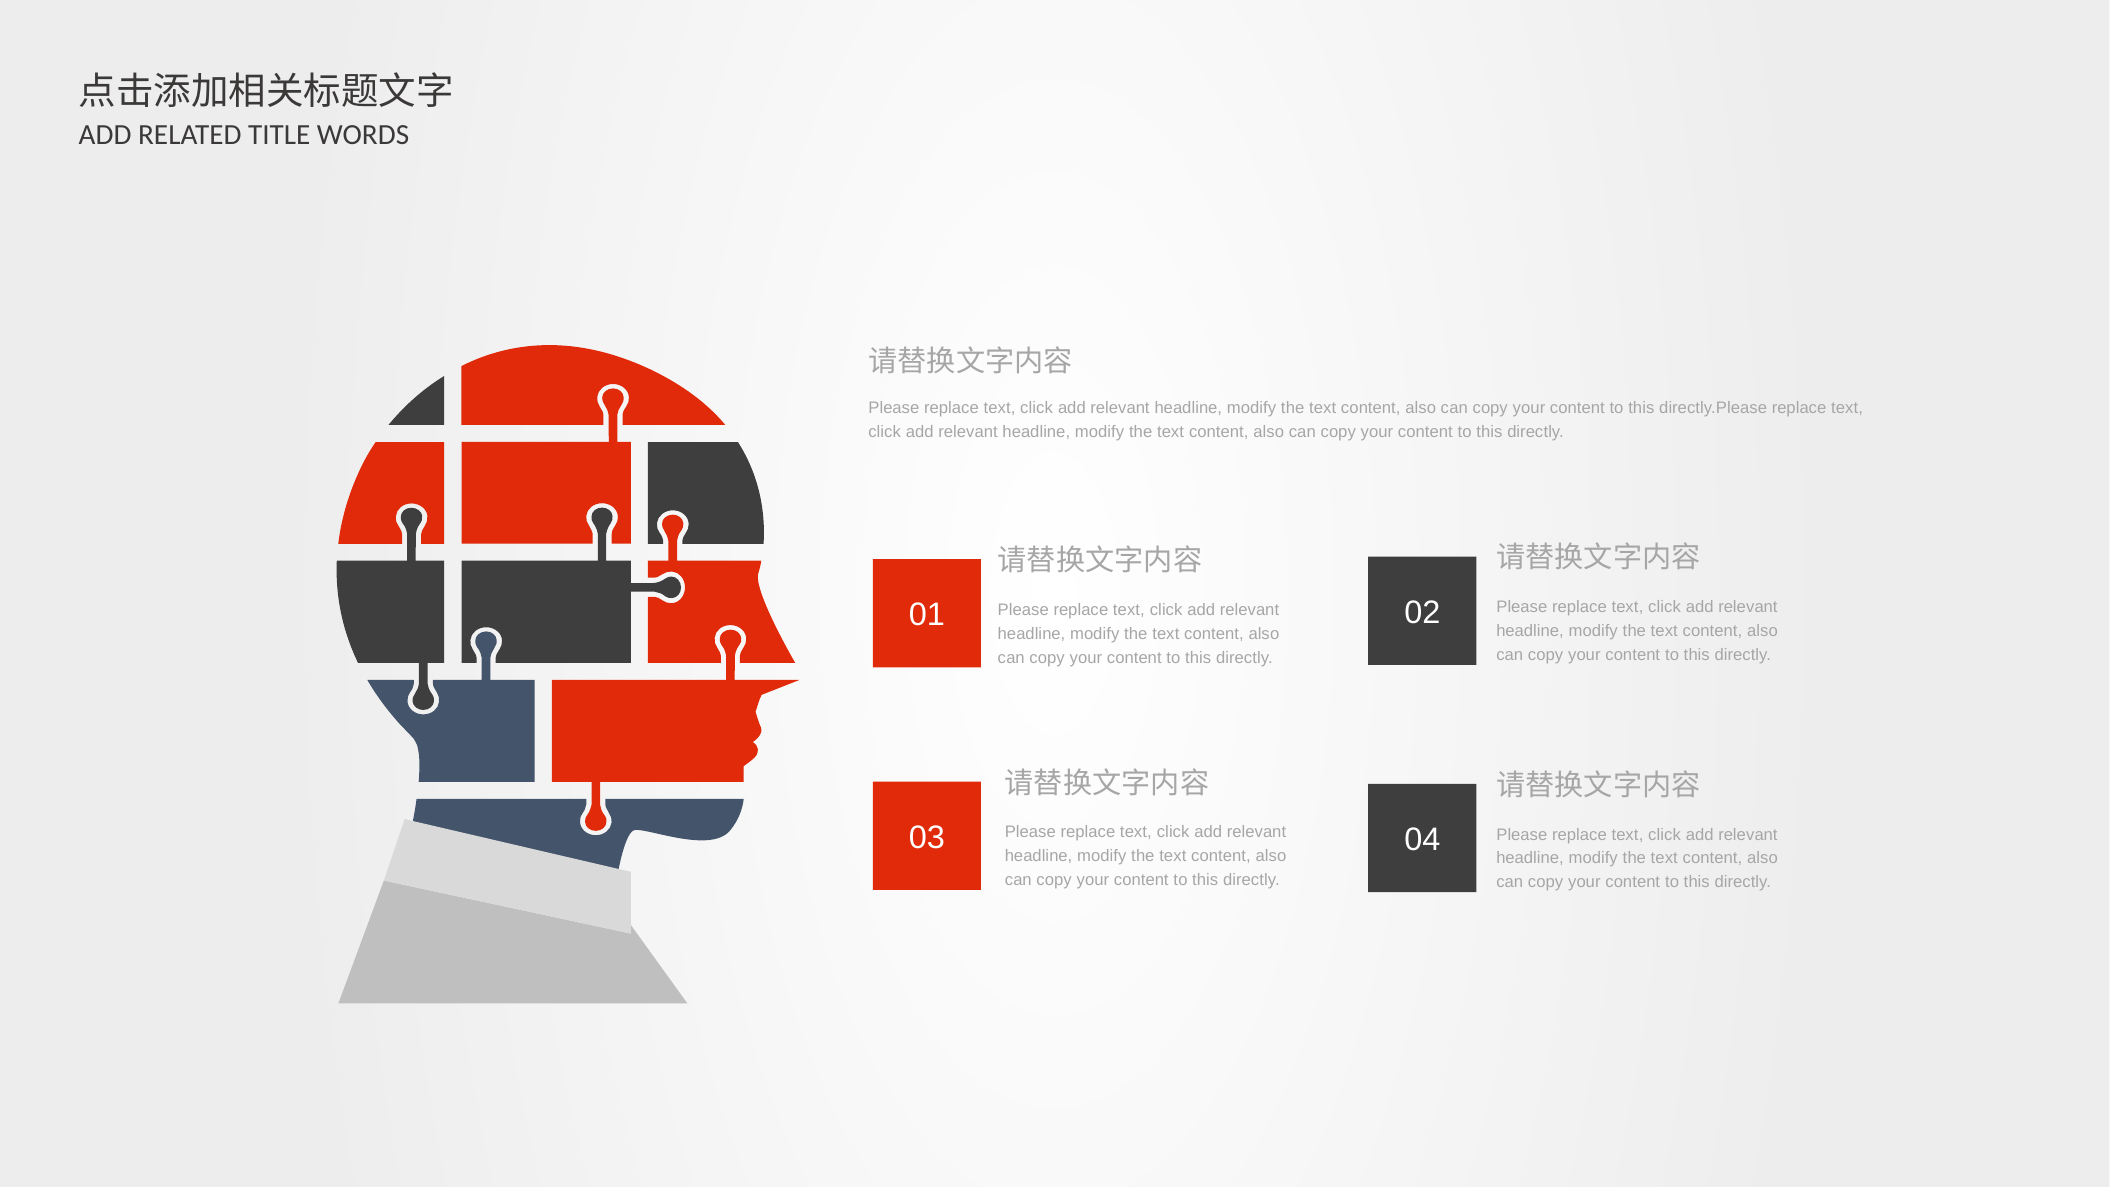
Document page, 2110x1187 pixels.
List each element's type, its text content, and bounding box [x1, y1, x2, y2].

text_box Please replace text, click add relevant headline, modify the text content, also can copy your content to this directly. [997, 594, 1307, 667]
text_box Please replace text, click add relevant headline, modify the text content, also can copy your content to this directly. [1004, 817, 1308, 890]
text_box 04 [1378, 797, 1467, 870]
text_box 01 [883, 572, 971, 645]
text_box [1367, 783, 1477, 893]
text_box 点击添加相关标题文字 [62, 59, 470, 121]
text_box 请替换文字内容 [868, 327, 1139, 392]
text_box 请替换文字内容 [1004, 749, 1237, 814]
picture [0, 0, 2110, 1187]
text_box Please replace text, click add relevant headline, modify the text content, also can copy your content to this directly. [1496, 592, 1799, 664]
text_box ADD RELATED TITLE WORDS [62, 107, 426, 159]
text_box Please replace text, click add relevant headline, modify the text content, also can copy your content to this directly. [1496, 819, 1799, 892]
text_box 请替换文字内容 [997, 526, 1235, 592]
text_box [336, 333, 800, 1004]
text_box 02 [1378, 570, 1467, 643]
text_box [872, 558, 982, 668]
text_box 请替换文字内容 [1496, 751, 1729, 816]
text_box [1367, 556, 1477, 666]
text_box [872, 781, 982, 891]
text_box Please replace text, click add relevant headline, modify the text content, also can copy your content to this directly.Please replace text, click add relevant headline, modify the text content, also can copy your content to this directly. [868, 392, 1889, 441]
text_box 03 [883, 795, 971, 868]
text_box 请替换文字内容 [1496, 523, 1729, 589]
